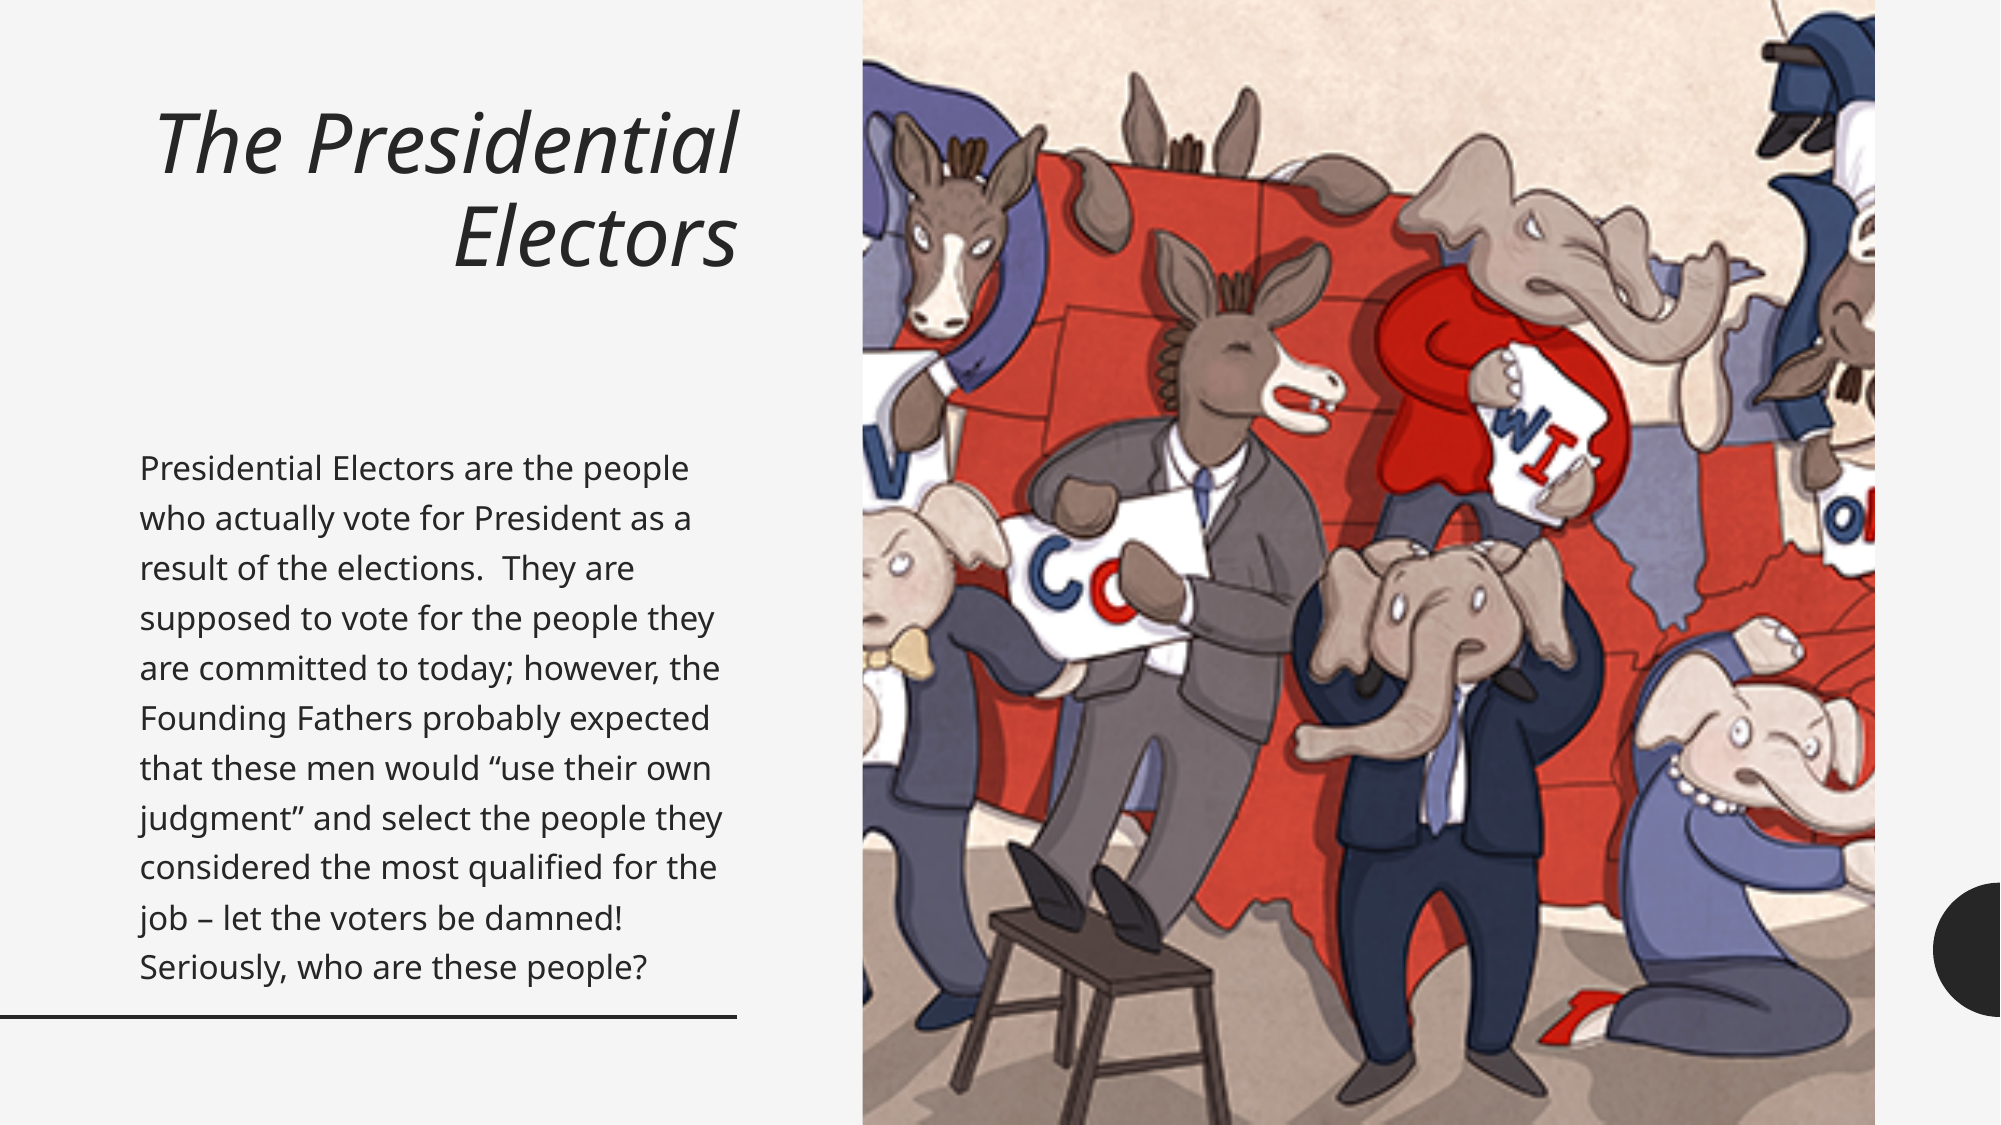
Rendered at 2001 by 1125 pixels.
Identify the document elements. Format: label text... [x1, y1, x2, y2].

list Presidential Electors are the people who actually vote for President as a result of the elections. They are supposed to vote for the people they are committed to today; however, the Founding Fathers probably expected that these men would “use their own judgment” and select the people they considered the most qualified for the job – let the voters be damned! Seriously, who are these people? [124, 430, 755, 962]
title The Presidential Electors [124, 91, 755, 407]
picture [862, 0, 1875, 1125]
